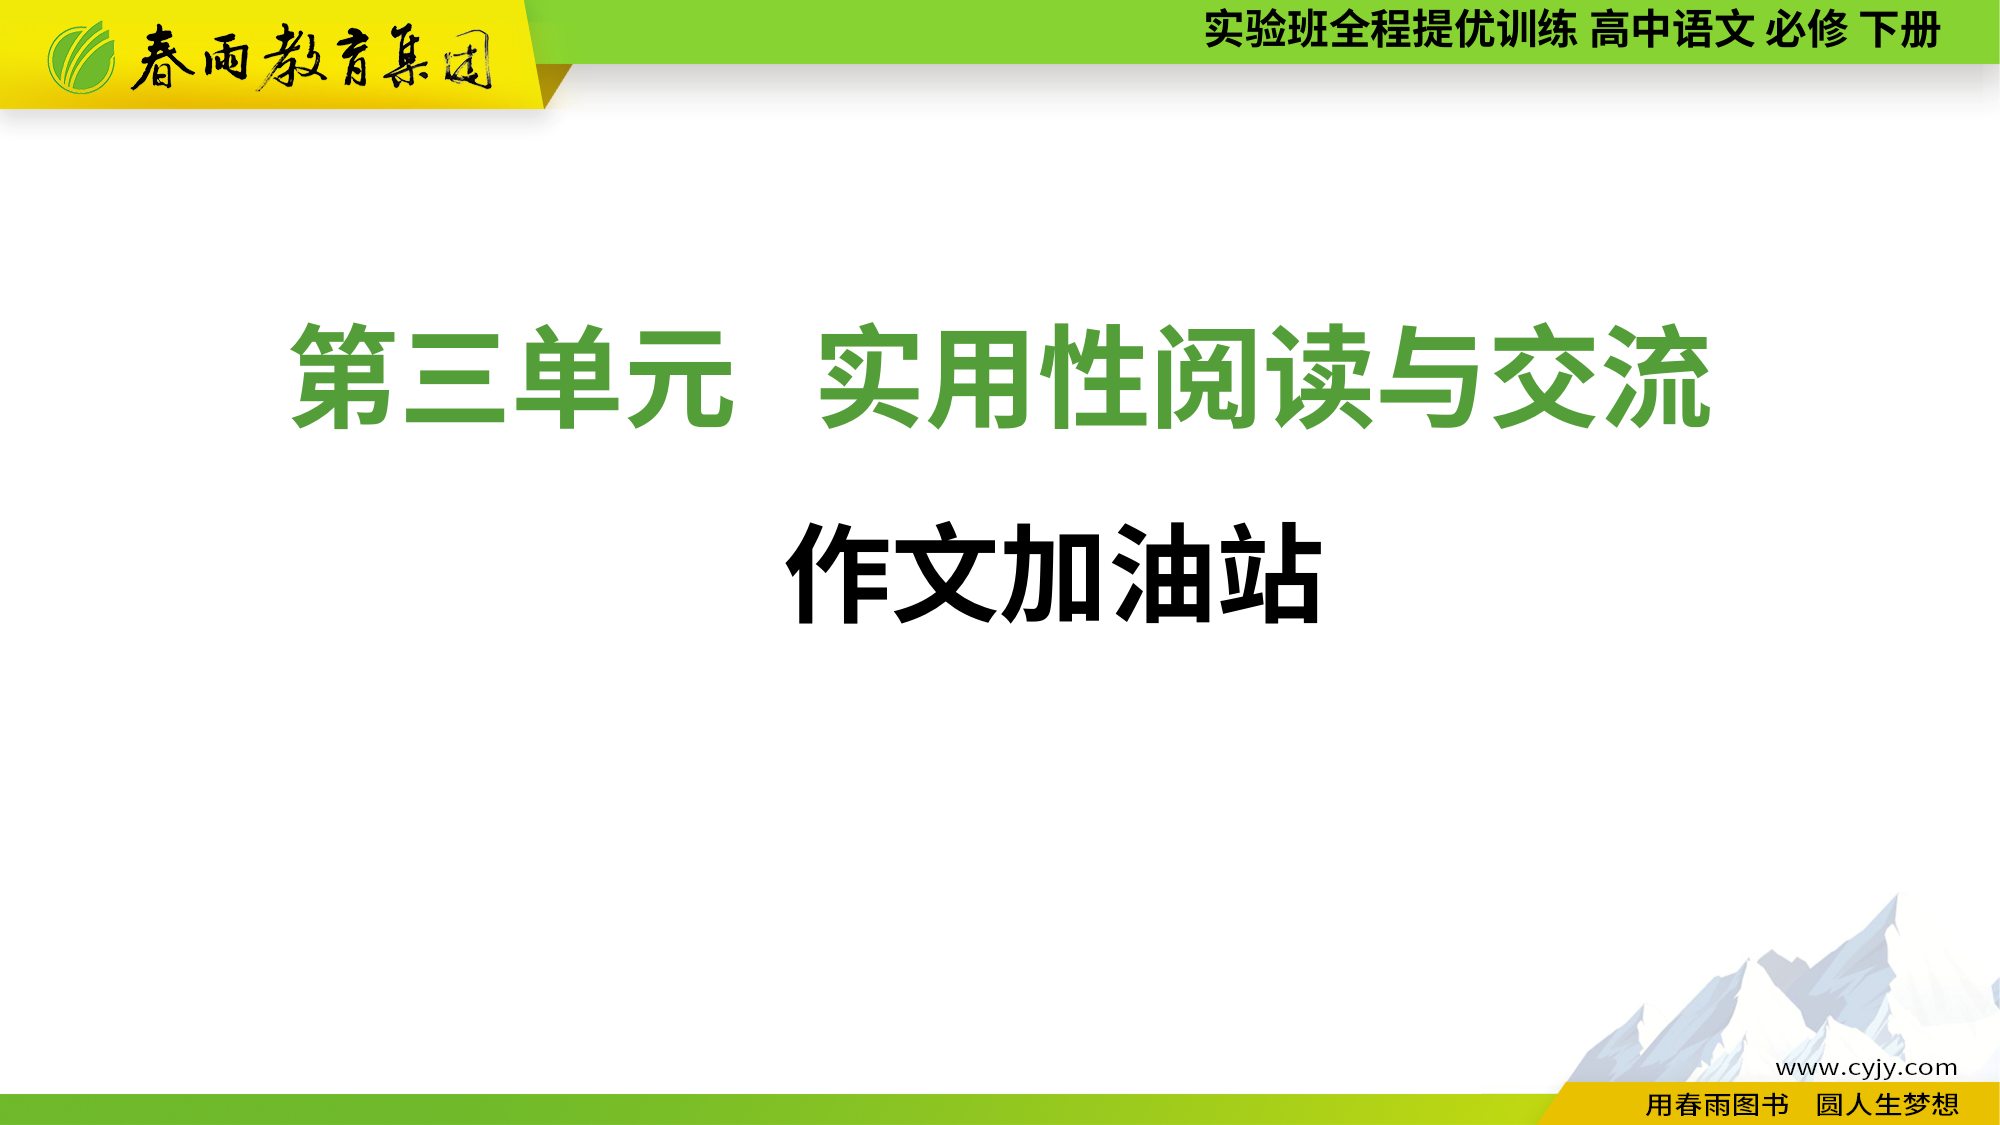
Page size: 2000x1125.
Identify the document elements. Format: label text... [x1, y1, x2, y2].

picture [0, 0, 2000, 1125]
text_box 第三单元 实用性阅读与交流 作文加油站 [54, 231, 1946, 644]
